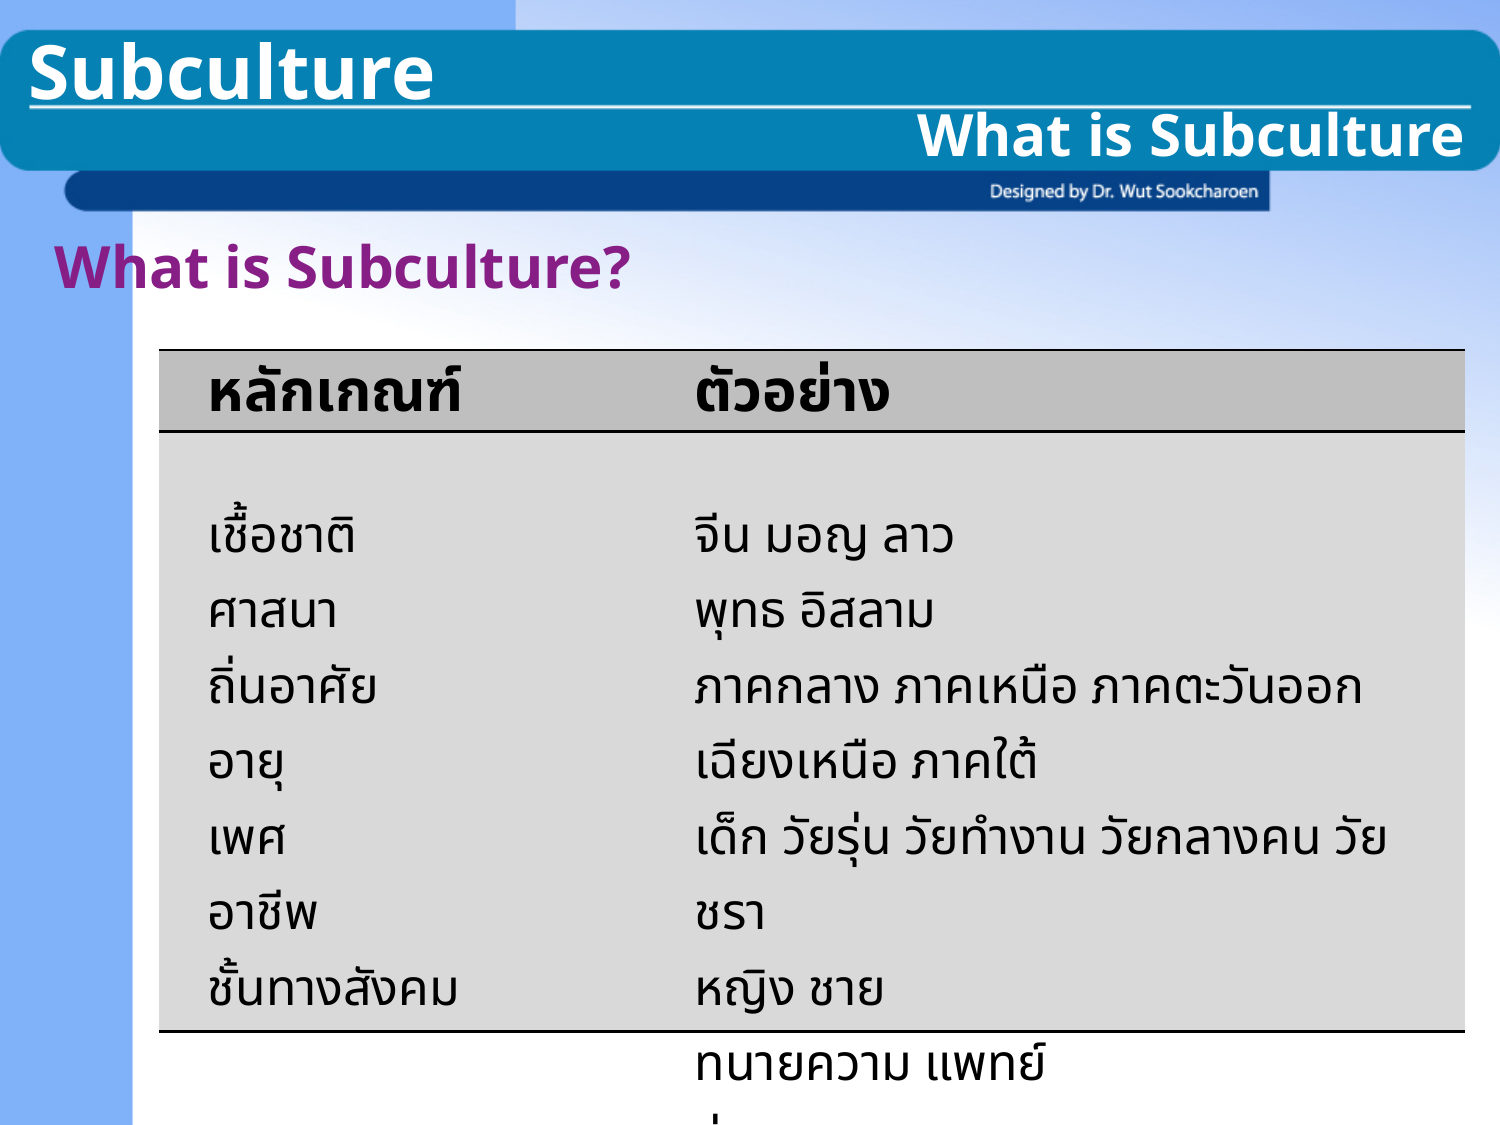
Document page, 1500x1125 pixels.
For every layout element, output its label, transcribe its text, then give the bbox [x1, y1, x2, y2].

picture [0, 0, 1500, 54]
table_cell จีน มอญ ลาว พุทธ อิสลาม ภาคกลาง ภาคเหนือ ภาคตะวันออกเฉียงเหนือ ภาคใต้ เด็ก วัยรุ่น วัยทำงาน วัยกลางคน วัยชรา หญิง ชาย ทนายความ แพทย์ ล่าง กลาง สูง [683, 433, 1465, 1030]
table_cell เชื้อชาติ ศาสนา ถิ่นอาศัย อายุ เพศ อาชีพ ชั้นทางสังคม [159, 433, 683, 1030]
picture [0, 146, 1500, 1125]
table_header ตัวอย่าง [683, 351, 1465, 430]
table_header หลักเกณฑ์ [159, 351, 683, 430]
text_box What is Subculture? [40, 222, 646, 308]
text_box What is Subculture [37, 108, 1481, 172]
text_box Subculture [13, 32, 1475, 107]
